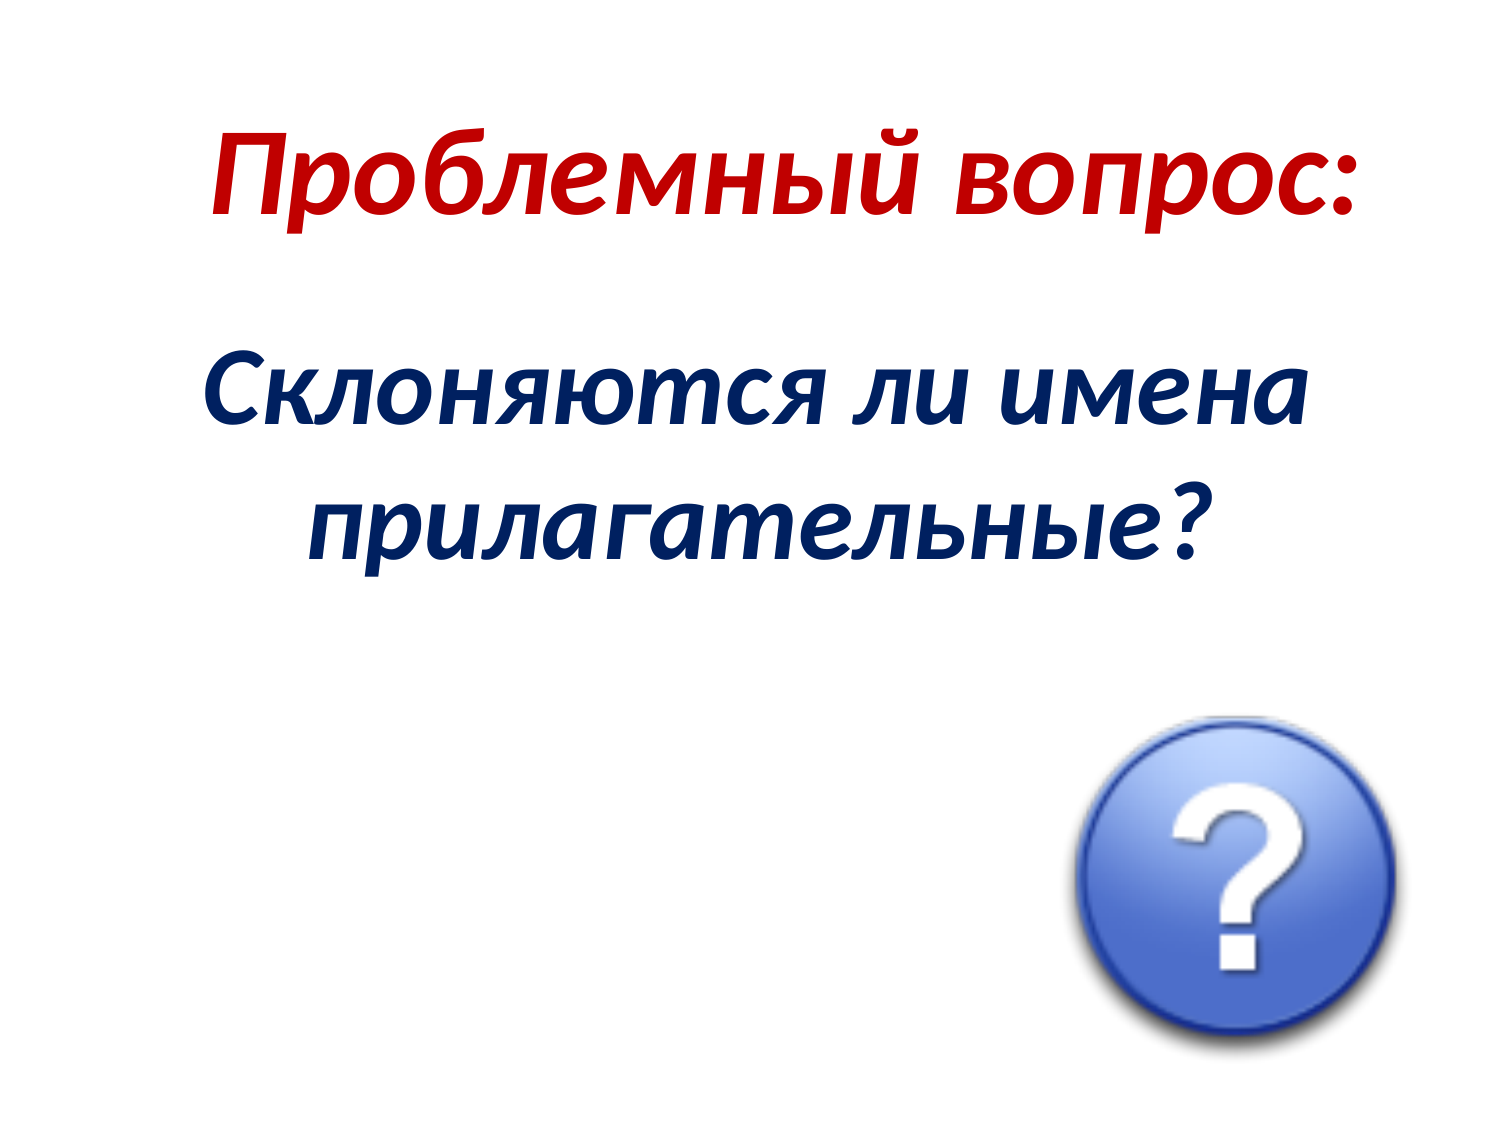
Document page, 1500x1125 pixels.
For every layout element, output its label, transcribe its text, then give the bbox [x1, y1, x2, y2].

text_box Склоняются ли имена прилагательные? [82, 304, 1382, 668]
picture [1054, 702, 1428, 1076]
text_box Проблемный вопрос: [192, 81, 1379, 247]
